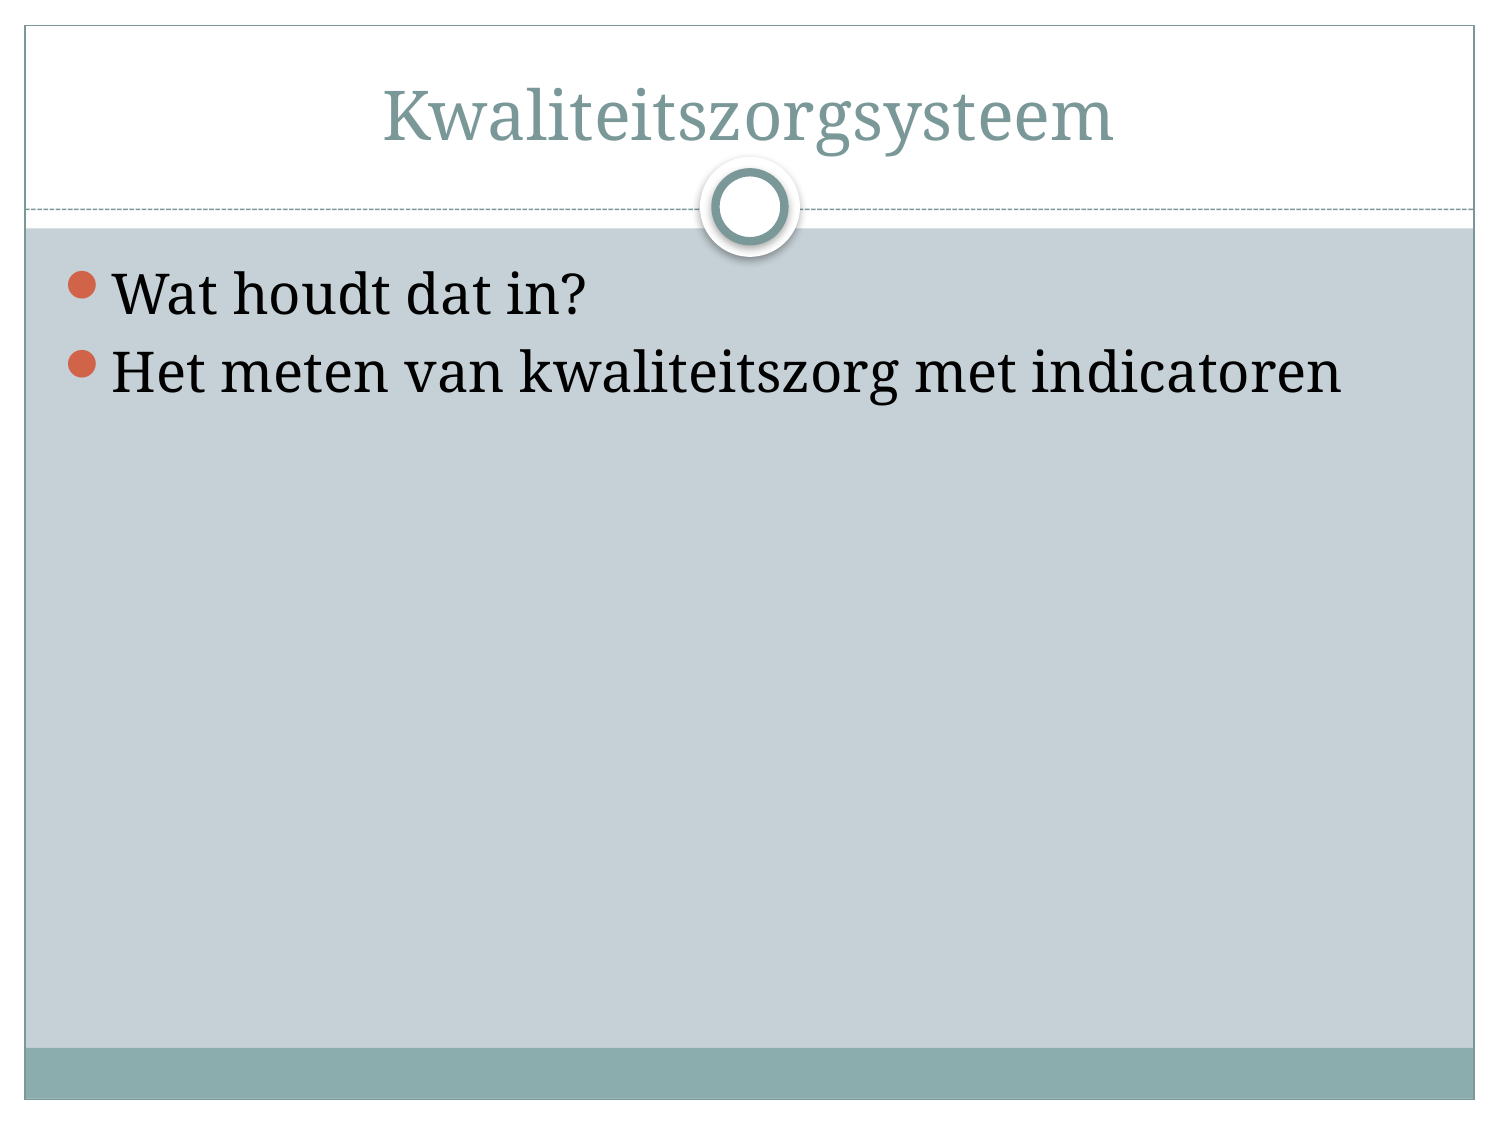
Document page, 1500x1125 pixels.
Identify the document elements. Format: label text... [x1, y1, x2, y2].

list Wat houdt dat in? Het meten van kwaliteitszorg met indicatoren [49, 250, 1445, 1001]
title Kwaliteitszorgsysteem [49, 37, 1450, 162]
